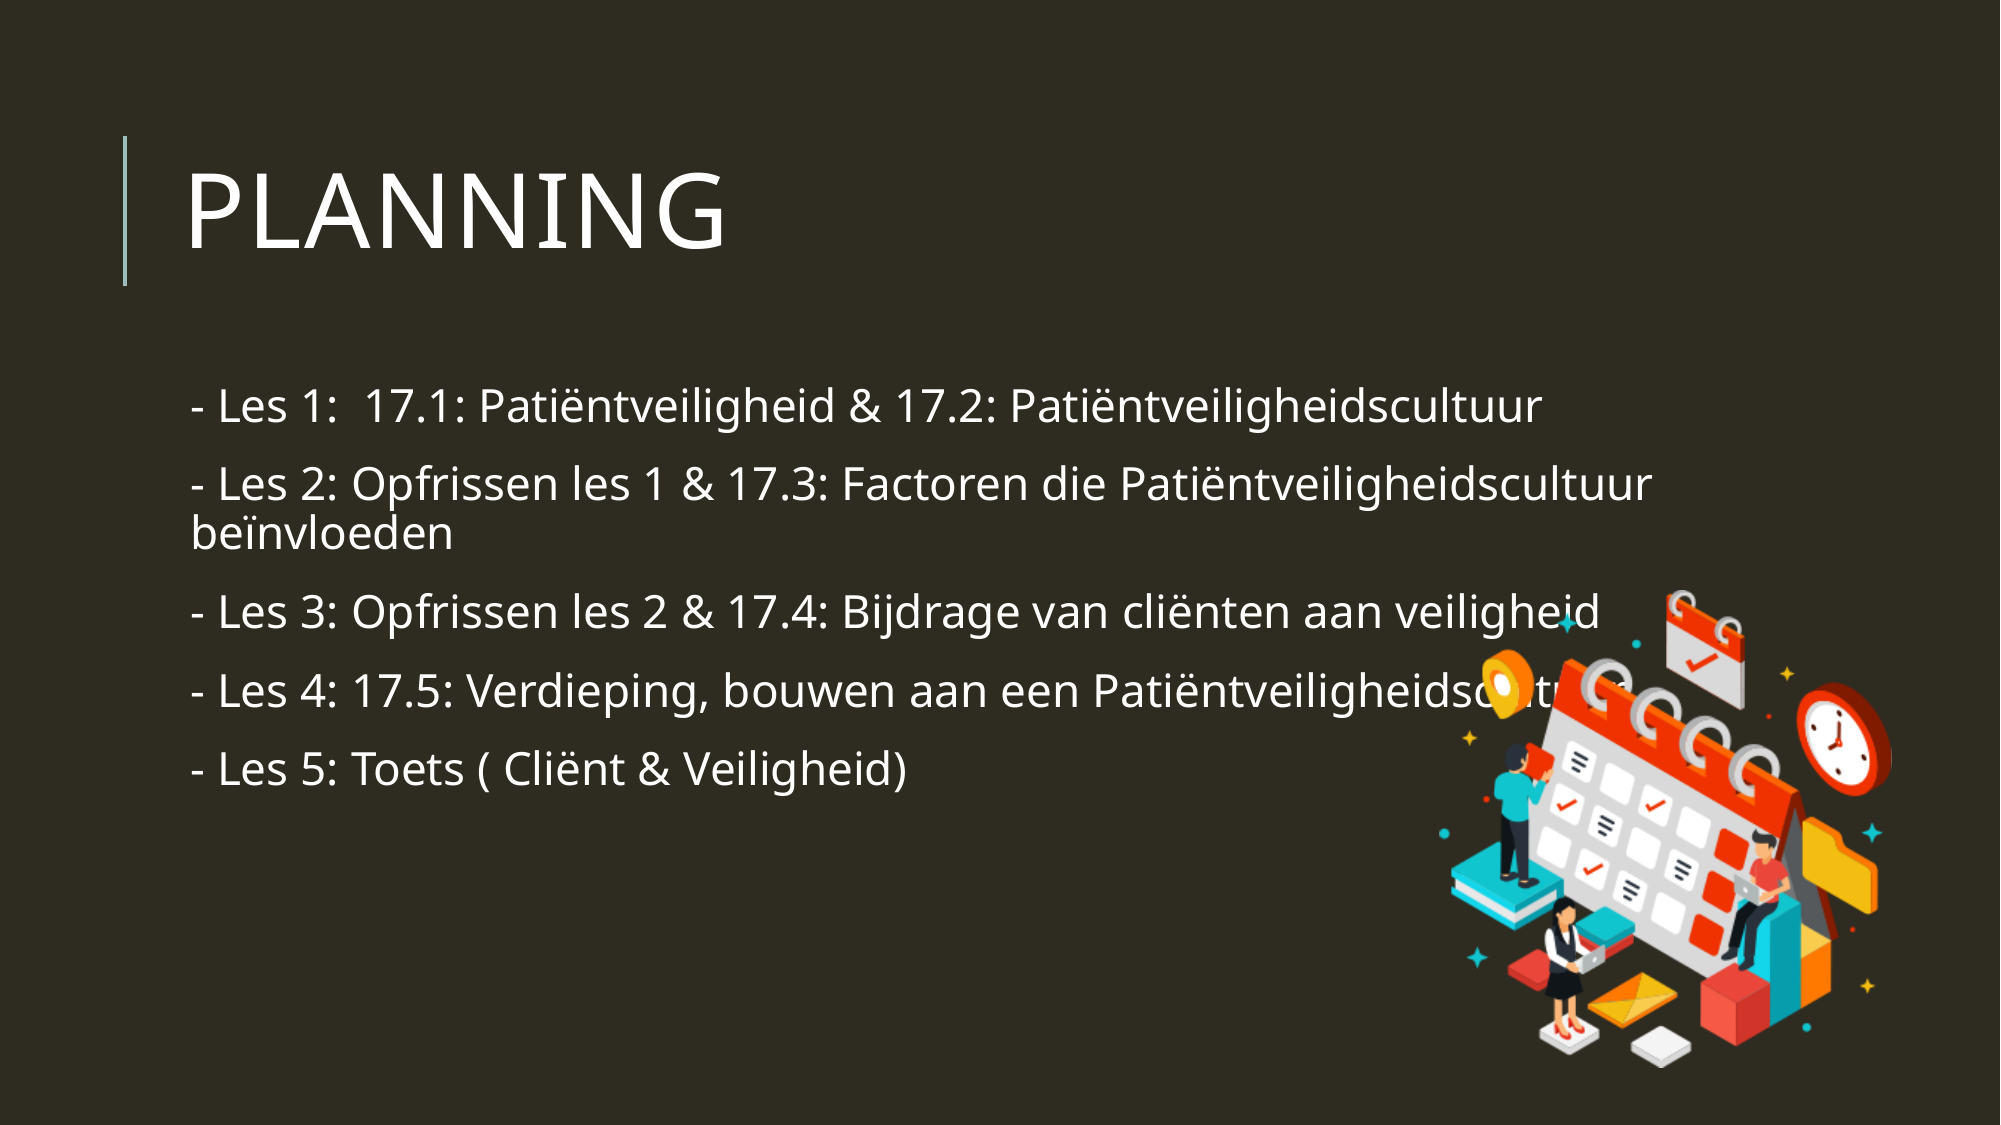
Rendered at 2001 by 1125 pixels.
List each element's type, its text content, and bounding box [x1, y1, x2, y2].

title Planning [168, 96, 1763, 342]
list - Les 1: 17.1: Patiëntveiligheid & 17.2: Patiëntveiligheidscultuur - Les 2: Opfrissen les 1 & 17.3: Factoren die Patiëntveiligheidscultuur beïnvloeden - Les 3: Opfrissen les 2 & 17.4: Bijdrage van cliënten aan veiligheid - Les 4: 17.5: Verdieping, bouwen aan een Patiëntveiligheidscultuur - Les 5: Toets ( Cliënt & Veiligheid) [168, 375, 1763, 1035]
picture [1243, 590, 2000, 1069]
